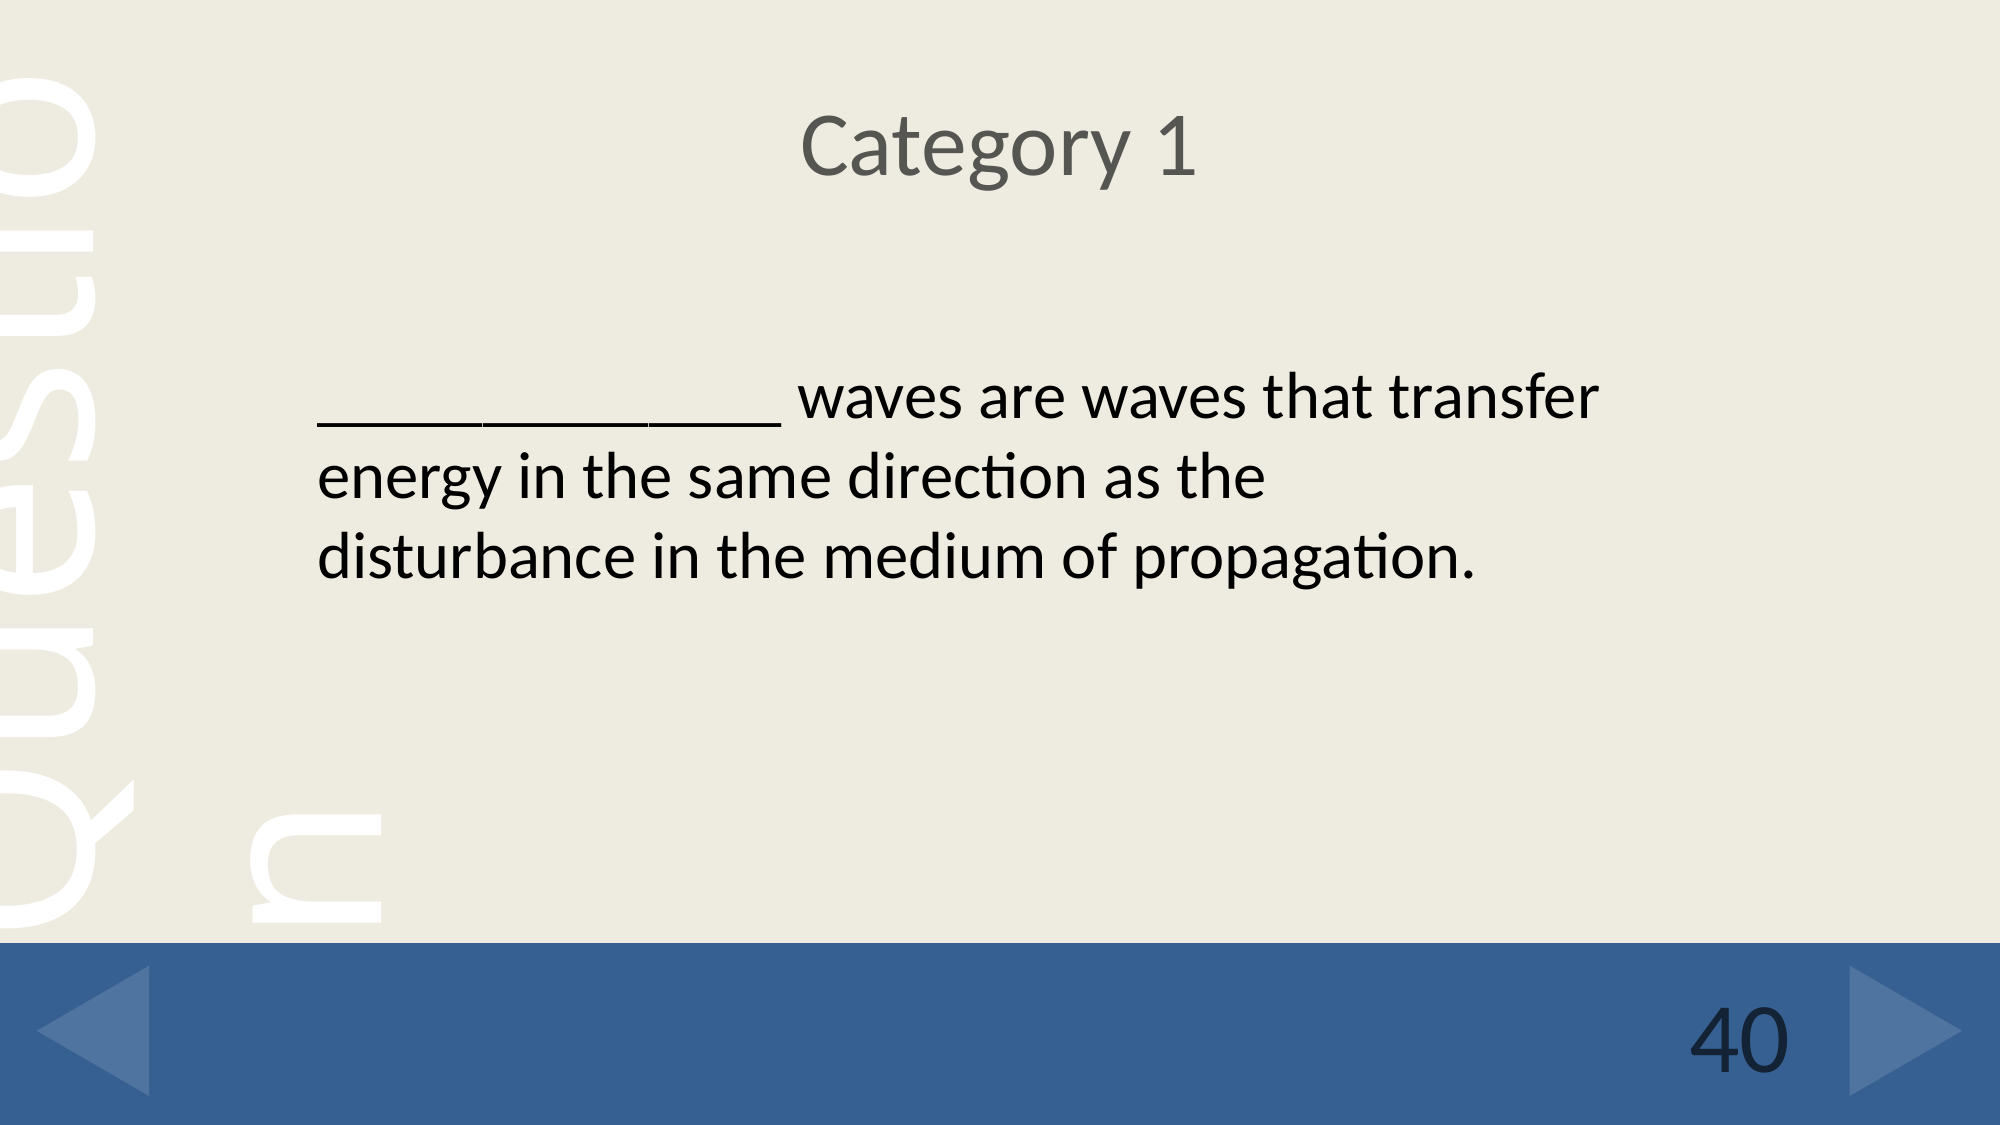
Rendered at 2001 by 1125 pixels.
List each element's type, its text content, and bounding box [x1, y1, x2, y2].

list 40 [1494, 967, 1806, 1097]
list ______________ waves are waves that transfer energy in the same direction as the disturbance in the medium of propagation. [302, 307, 1760, 636]
title Category 1 [99, 45, 1900, 233]
